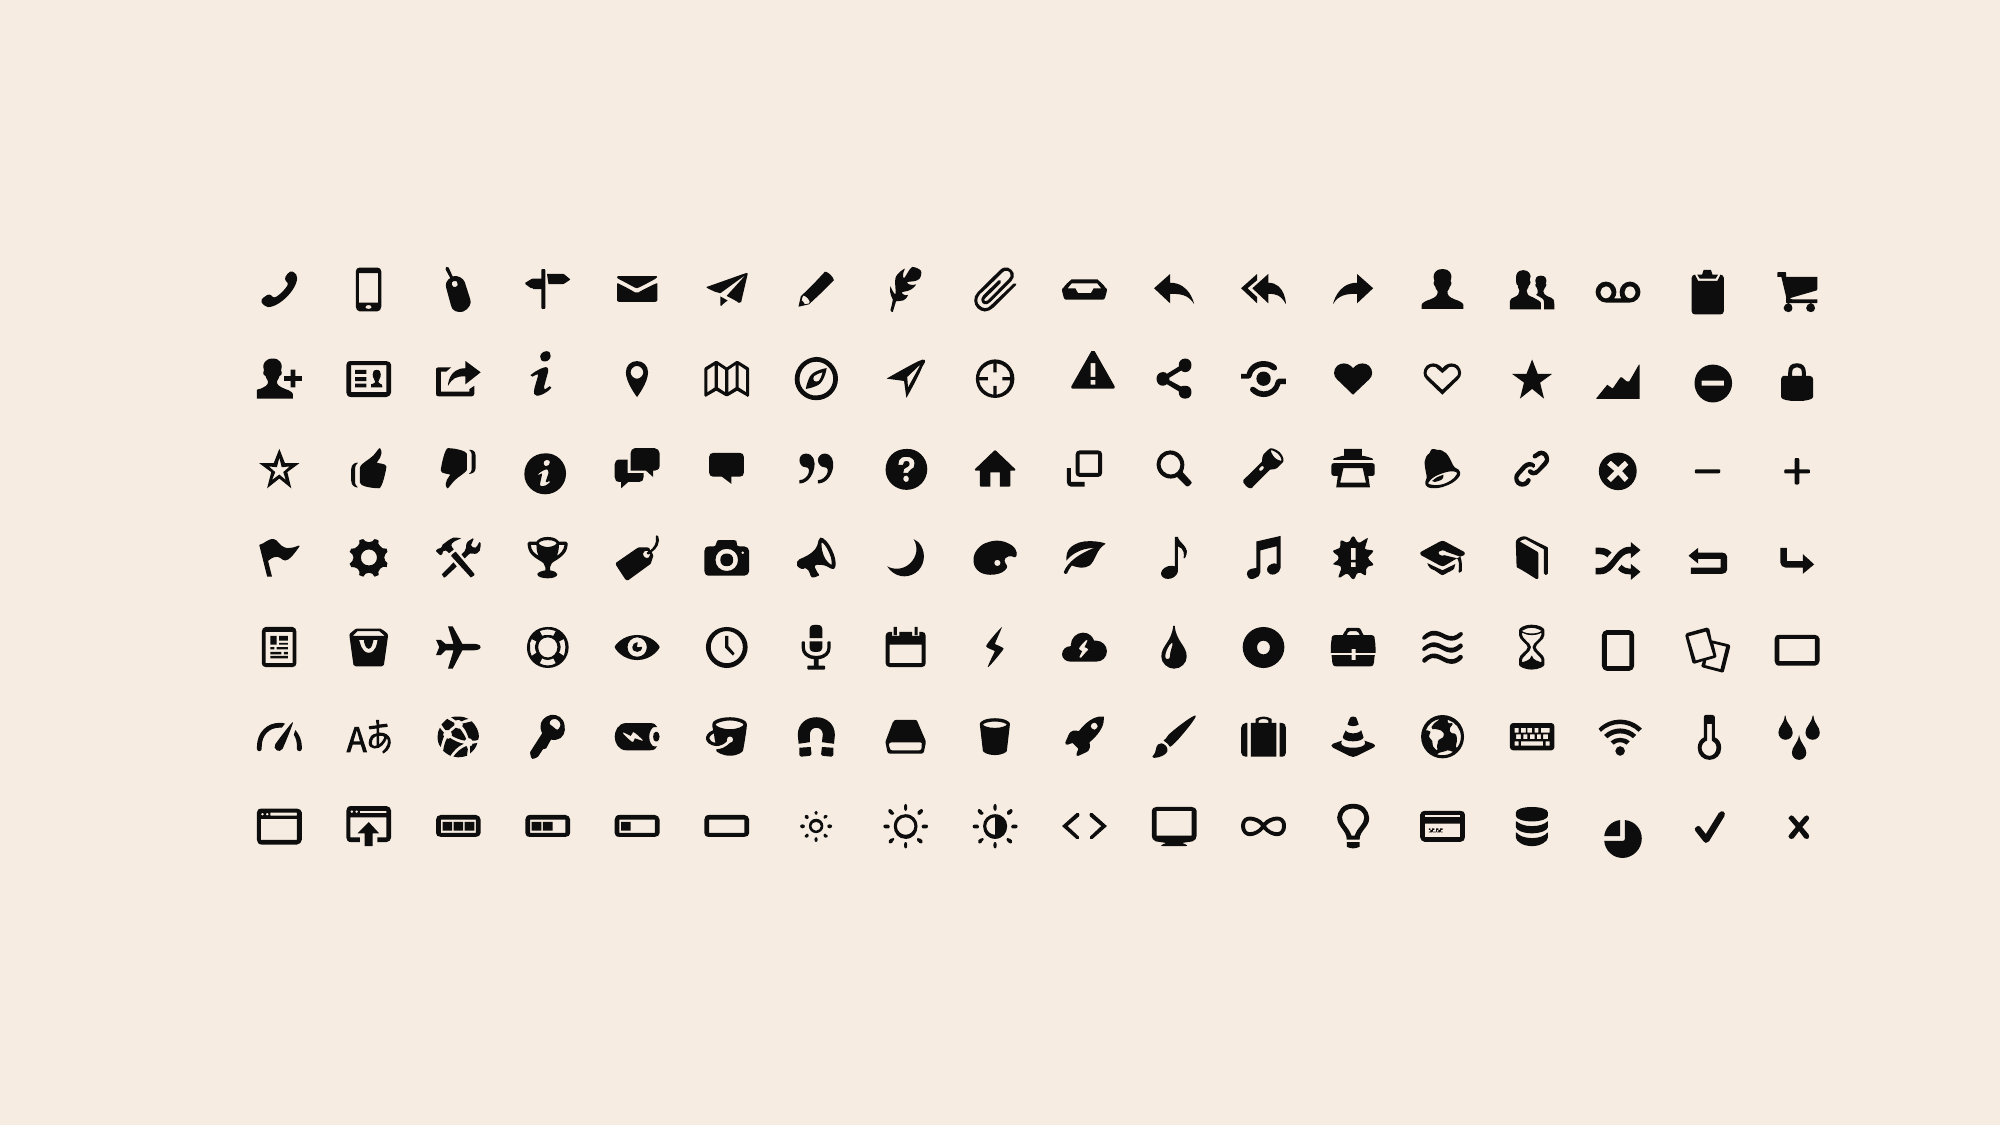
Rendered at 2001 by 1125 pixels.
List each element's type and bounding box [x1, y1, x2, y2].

text_box [1604, 728, 1637, 739]
text_box [1422, 630, 1463, 641]
text_box [256, 722, 286, 752]
text_box [540, 351, 551, 362]
text_box [1509, 723, 1555, 751]
text_box [1333, 448, 1373, 460]
text_box [706, 272, 748, 303]
text_box [1250, 378, 1286, 398]
text_box [1065, 716, 1104, 756]
text_box [974, 267, 1017, 312]
text_box [1063, 541, 1106, 574]
text_box [893, 814, 918, 839]
text_box [1006, 837, 1012, 844]
text_box [1615, 746, 1625, 756]
text_box [1062, 813, 1080, 839]
text_box [1161, 536, 1187, 579]
text_box [1342, 730, 1364, 742]
text_box [1241, 273, 1258, 304]
text_box [799, 453, 815, 484]
text_box [705, 626, 748, 669]
text_box [1246, 535, 1281, 580]
text_box [359, 448, 387, 489]
text_box [1535, 275, 1555, 310]
text_box [261, 626, 297, 668]
text_box [890, 266, 922, 312]
text_box [1333, 273, 1374, 305]
text_box [1515, 821, 1548, 834]
text_box [983, 814, 1008, 839]
text_box [453, 746, 468, 758]
text_box [530, 367, 552, 396]
text_box [798, 271, 834, 307]
text_box [972, 824, 980, 829]
text_box [1334, 363, 1373, 395]
text_box [1697, 714, 1722, 760]
text_box [1346, 842, 1360, 849]
text_box [1515, 806, 1548, 822]
text_box [1784, 458, 1810, 485]
text_box [1595, 542, 1641, 575]
text_box [441, 538, 481, 578]
text_box [614, 814, 660, 837]
text_box [1241, 361, 1277, 379]
text_box [355, 267, 382, 312]
text_box [1256, 371, 1271, 386]
text_box [614, 634, 660, 661]
text_box [436, 626, 481, 669]
text_box [797, 717, 835, 744]
text_box [1156, 450, 1192, 487]
text_box [441, 718, 455, 731]
text_box [1331, 655, 1375, 667]
text_box [888, 809, 895, 815]
text_box [437, 727, 444, 747]
text_box [261, 271, 298, 308]
text_box [1420, 810, 1465, 842]
text_box [1151, 806, 1197, 847]
text_box [885, 719, 926, 754]
text_box [794, 356, 838, 401]
text_box [256, 358, 293, 399]
text_box [1618, 563, 1641, 580]
text_box [351, 462, 358, 488]
text_box [1595, 281, 1641, 303]
text_box [1243, 448, 1284, 489]
text_box [886, 359, 926, 398]
text_box [799, 746, 812, 757]
text_box [293, 730, 302, 752]
text_box [1694, 469, 1721, 474]
text_box [1423, 363, 1462, 395]
text_box [917, 837, 923, 844]
text_box [1071, 351, 1115, 389]
text_box [1421, 715, 1465, 759]
text_box [1075, 450, 1103, 477]
text_box [1596, 364, 1640, 399]
text_box [357, 822, 380, 847]
text_box [1514, 461, 1535, 487]
text_box [462, 721, 479, 741]
text_box [1422, 642, 1463, 653]
text_box [469, 449, 476, 474]
text_box [1154, 273, 1195, 305]
text_box [979, 718, 1010, 756]
text_box [614, 723, 658, 751]
text_box [1089, 813, 1107, 839]
text_box [259, 539, 300, 577]
text_box [451, 716, 469, 722]
text_box [527, 536, 568, 579]
text_box [887, 539, 924, 577]
text_box [1601, 630, 1635, 671]
text_box [1694, 811, 1725, 843]
text_box [1694, 364, 1733, 403]
text_box [1688, 547, 1728, 574]
text_box [525, 814, 571, 837]
text_box [447, 361, 481, 386]
text_box [1062, 632, 1107, 662]
text_box [1331, 463, 1375, 488]
text_box [1422, 653, 1463, 664]
text_box [615, 535, 659, 581]
text_box [349, 628, 388, 667]
text_box [1330, 627, 1376, 653]
text_box [617, 283, 658, 302]
text_box [256, 808, 302, 845]
text_box [917, 809, 924, 815]
text_box [808, 818, 824, 834]
text_box [817, 453, 834, 484]
text_box [1519, 624, 1545, 670]
text_box [1780, 547, 1815, 574]
text_box [1252, 273, 1286, 305]
text_box [625, 361, 649, 398]
text_box [1337, 803, 1370, 840]
text_box [368, 719, 391, 754]
text_box [470, 742, 478, 754]
text_box [977, 809, 984, 815]
text_box [445, 266, 471, 313]
text_box [1777, 272, 1818, 313]
text_box [704, 361, 750, 398]
text_box [274, 722, 293, 751]
text_box [1066, 468, 1085, 487]
text_box [346, 726, 368, 753]
text_box [797, 537, 836, 578]
text_box [973, 540, 1017, 575]
text_box [978, 837, 984, 844]
text_box [259, 448, 300, 489]
text_box [653, 731, 660, 742]
text_box [436, 367, 475, 397]
text_box [1512, 359, 1553, 399]
text_box [526, 626, 569, 668]
text_box [1509, 270, 1541, 310]
text_box [1161, 625, 1187, 669]
text_box [1421, 269, 1464, 309]
text_box [974, 450, 1016, 487]
text_box [436, 814, 481, 837]
text_box [1805, 715, 1820, 740]
text_box [1515, 832, 1548, 847]
text_box [885, 626, 926, 668]
text_box [821, 746, 834, 757]
text_box [440, 448, 467, 489]
text_box [1774, 634, 1820, 666]
text_box [1331, 740, 1376, 757]
text_box [1791, 734, 1807, 760]
text_box [709, 452, 744, 484]
text_box [1420, 540, 1465, 573]
text_box [720, 296, 728, 307]
text_box [1427, 563, 1456, 576]
text_box [1279, 722, 1286, 757]
text_box [705, 717, 747, 756]
text_box [1685, 627, 1731, 673]
text_box [1152, 743, 1168, 758]
text_box [443, 738, 464, 756]
text_box [1515, 536, 1548, 579]
text_box [1781, 363, 1814, 401]
text_box [614, 459, 644, 489]
text_box [1610, 737, 1630, 745]
text_box [1691, 269, 1724, 315]
text_box [525, 269, 571, 309]
text_box [346, 361, 392, 398]
text_box [1250, 716, 1277, 757]
text_box [1424, 449, 1461, 489]
text_box [346, 806, 392, 843]
text_box [1788, 815, 1810, 839]
text_box [704, 540, 750, 576]
text_box [284, 369, 302, 388]
text_box [801, 624, 831, 670]
text_box [1241, 816, 1286, 837]
text_box [888, 837, 895, 844]
text_box [1242, 626, 1285, 669]
text_box [524, 453, 567, 495]
text_box [975, 359, 1015, 398]
text_box [451, 727, 467, 741]
text_box [1333, 536, 1374, 580]
text_box [1598, 452, 1637, 491]
text_box [1604, 820, 1642, 858]
text_box [1241, 722, 1248, 757]
text_box [1527, 450, 1550, 476]
text_box [616, 276, 658, 289]
text_box [885, 448, 928, 490]
text_box [1598, 719, 1642, 732]
text_box [1156, 358, 1192, 399]
text_box [986, 626, 1004, 668]
text_box [1347, 716, 1359, 727]
text_box [630, 448, 660, 478]
text_box [436, 537, 461, 556]
text_box [1163, 715, 1196, 747]
text_box [704, 814, 750, 837]
text_box [1778, 715, 1793, 740]
text_box [530, 714, 565, 759]
text_box [1062, 279, 1107, 300]
text_box [349, 539, 388, 577]
